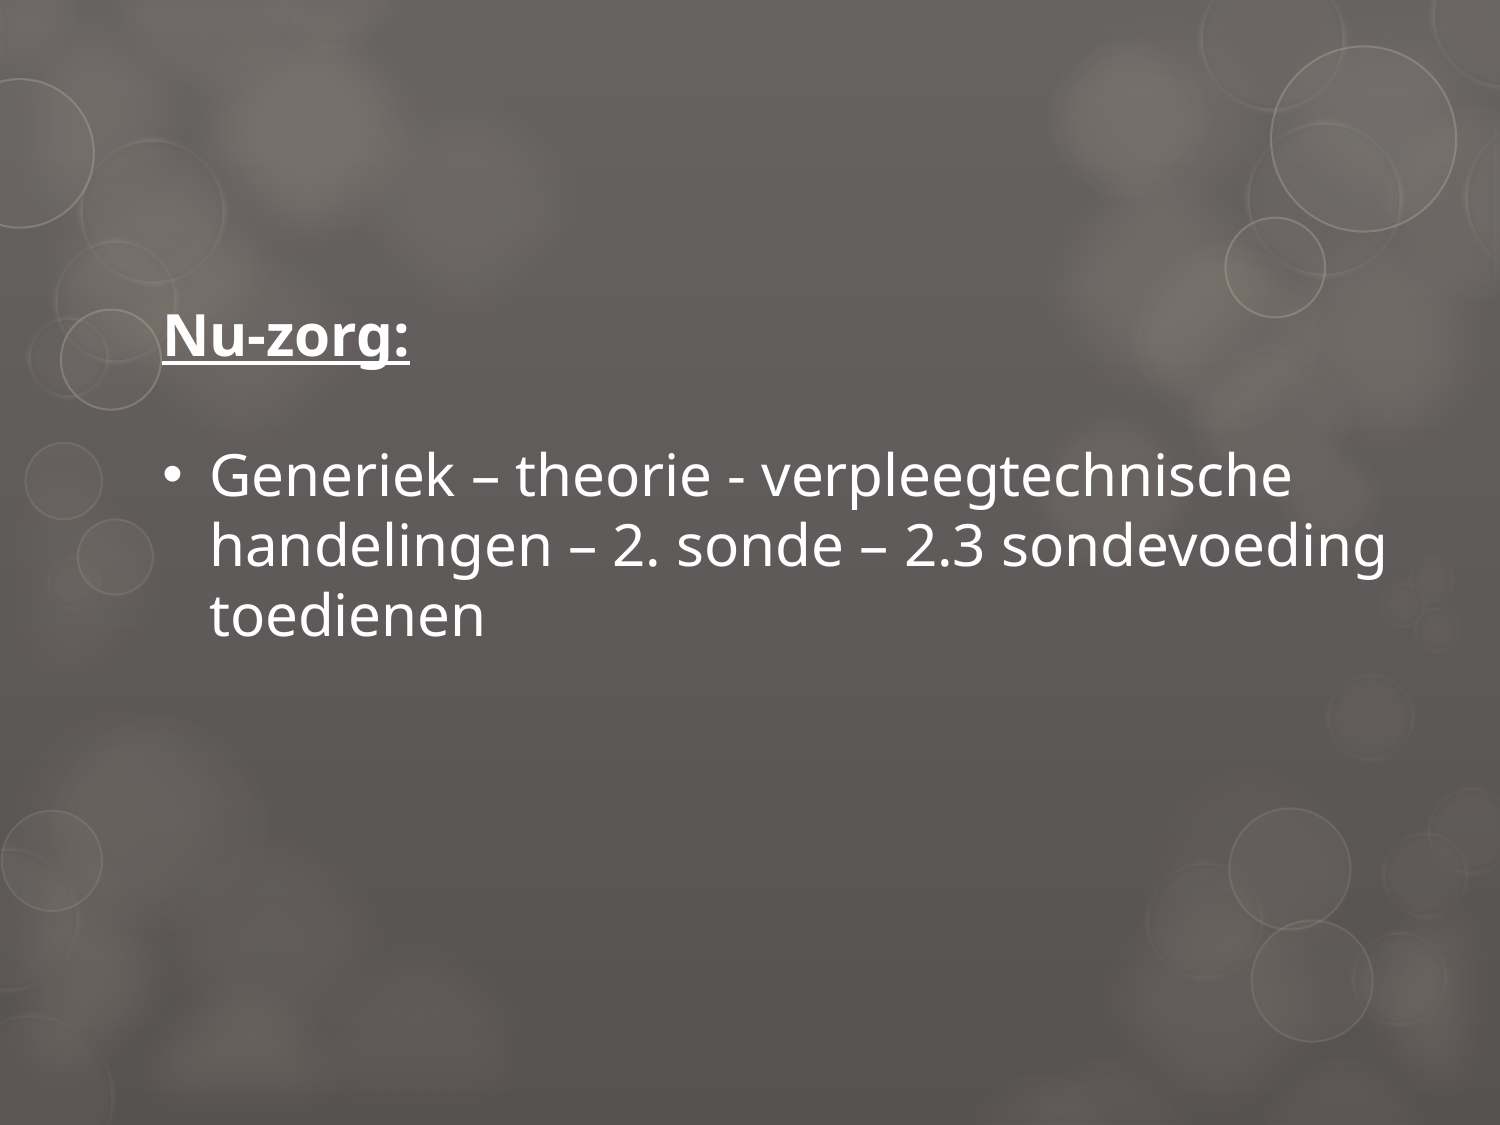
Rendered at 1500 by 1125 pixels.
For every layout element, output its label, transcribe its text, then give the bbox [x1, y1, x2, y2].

text_box Nu-zorg: Generiek – theorie - verpleegtechnische handelingen – 2. sonde – 2.3 sondevoeding toedienen [147, 290, 1412, 656]
